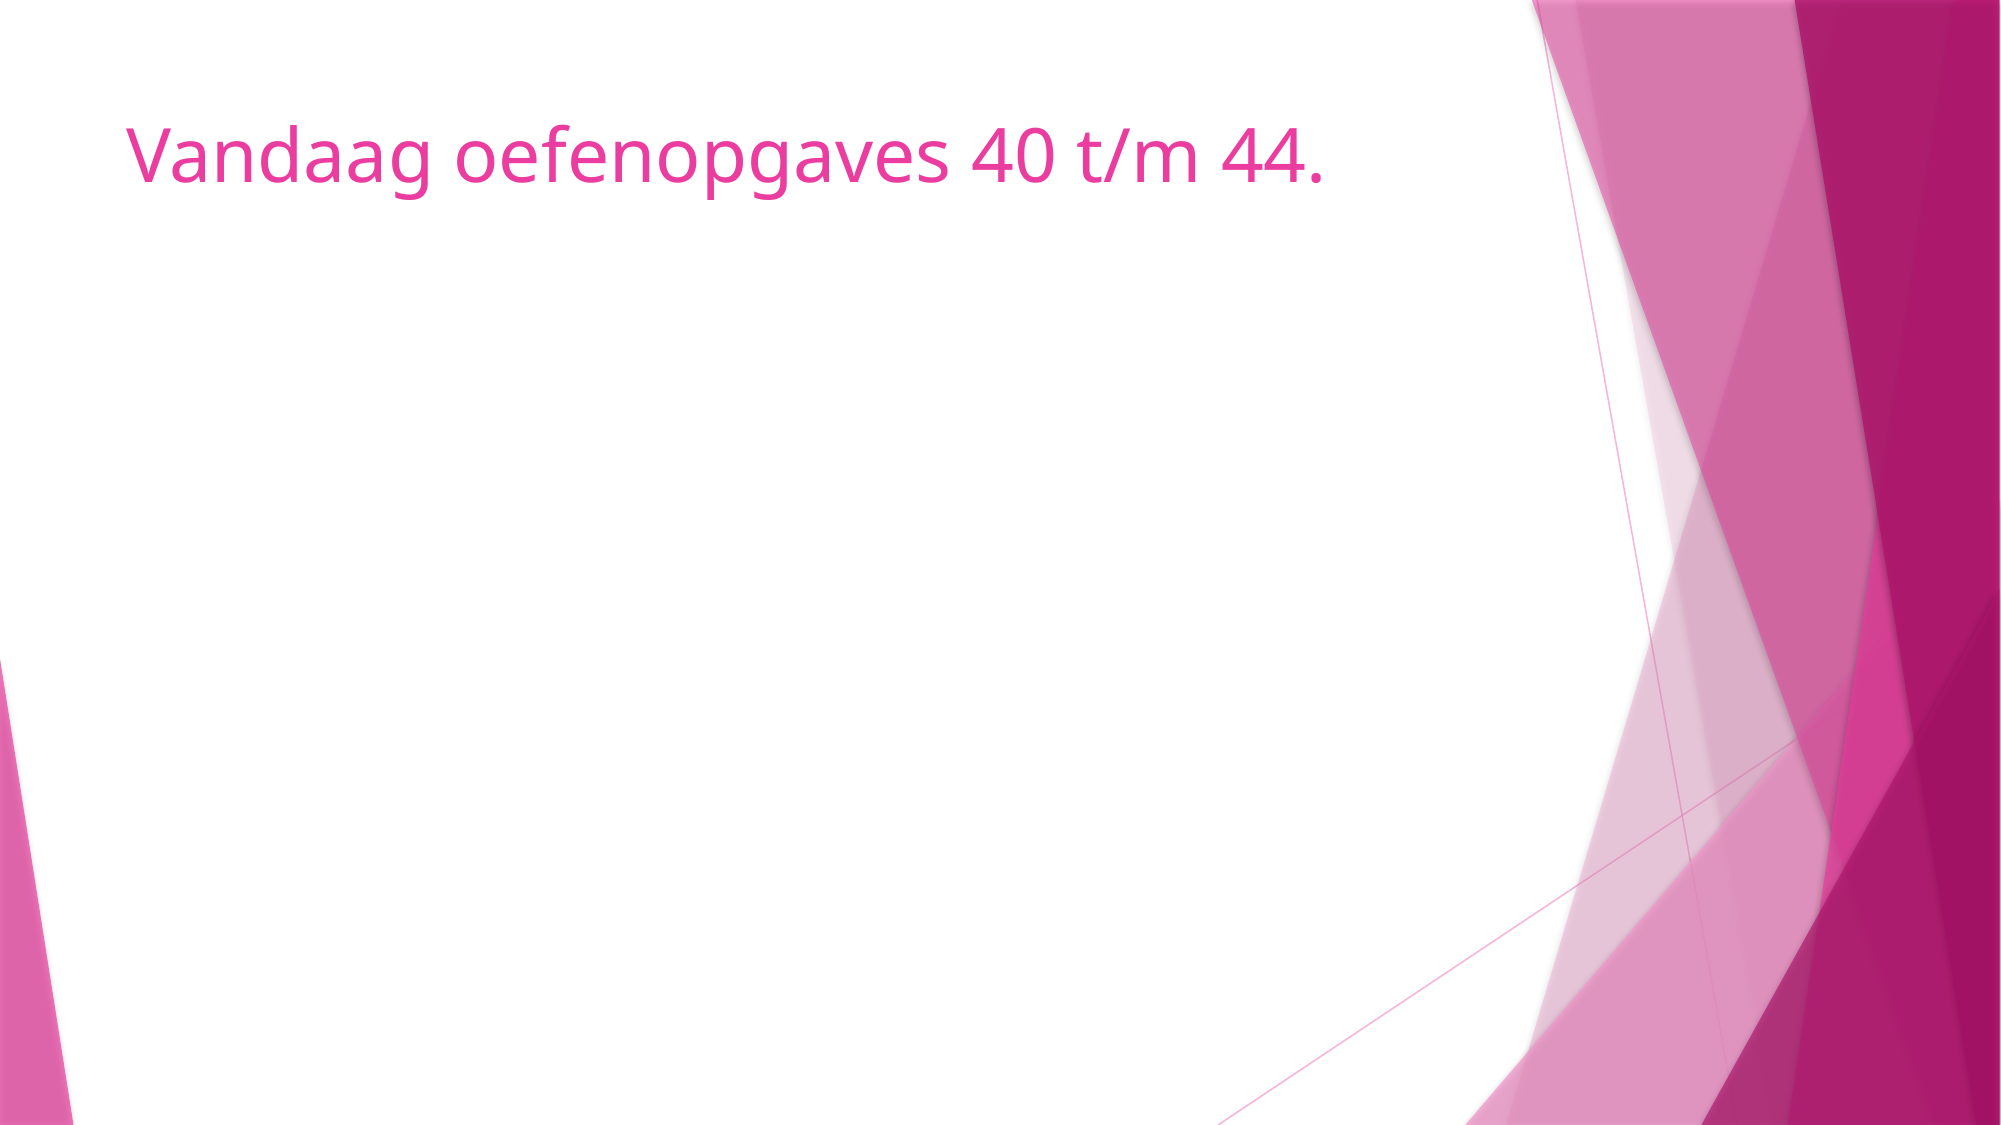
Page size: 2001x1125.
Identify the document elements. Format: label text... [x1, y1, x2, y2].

title Vandaag oefenopgaves 40 t/m 44. [111, 99, 1522, 317]
